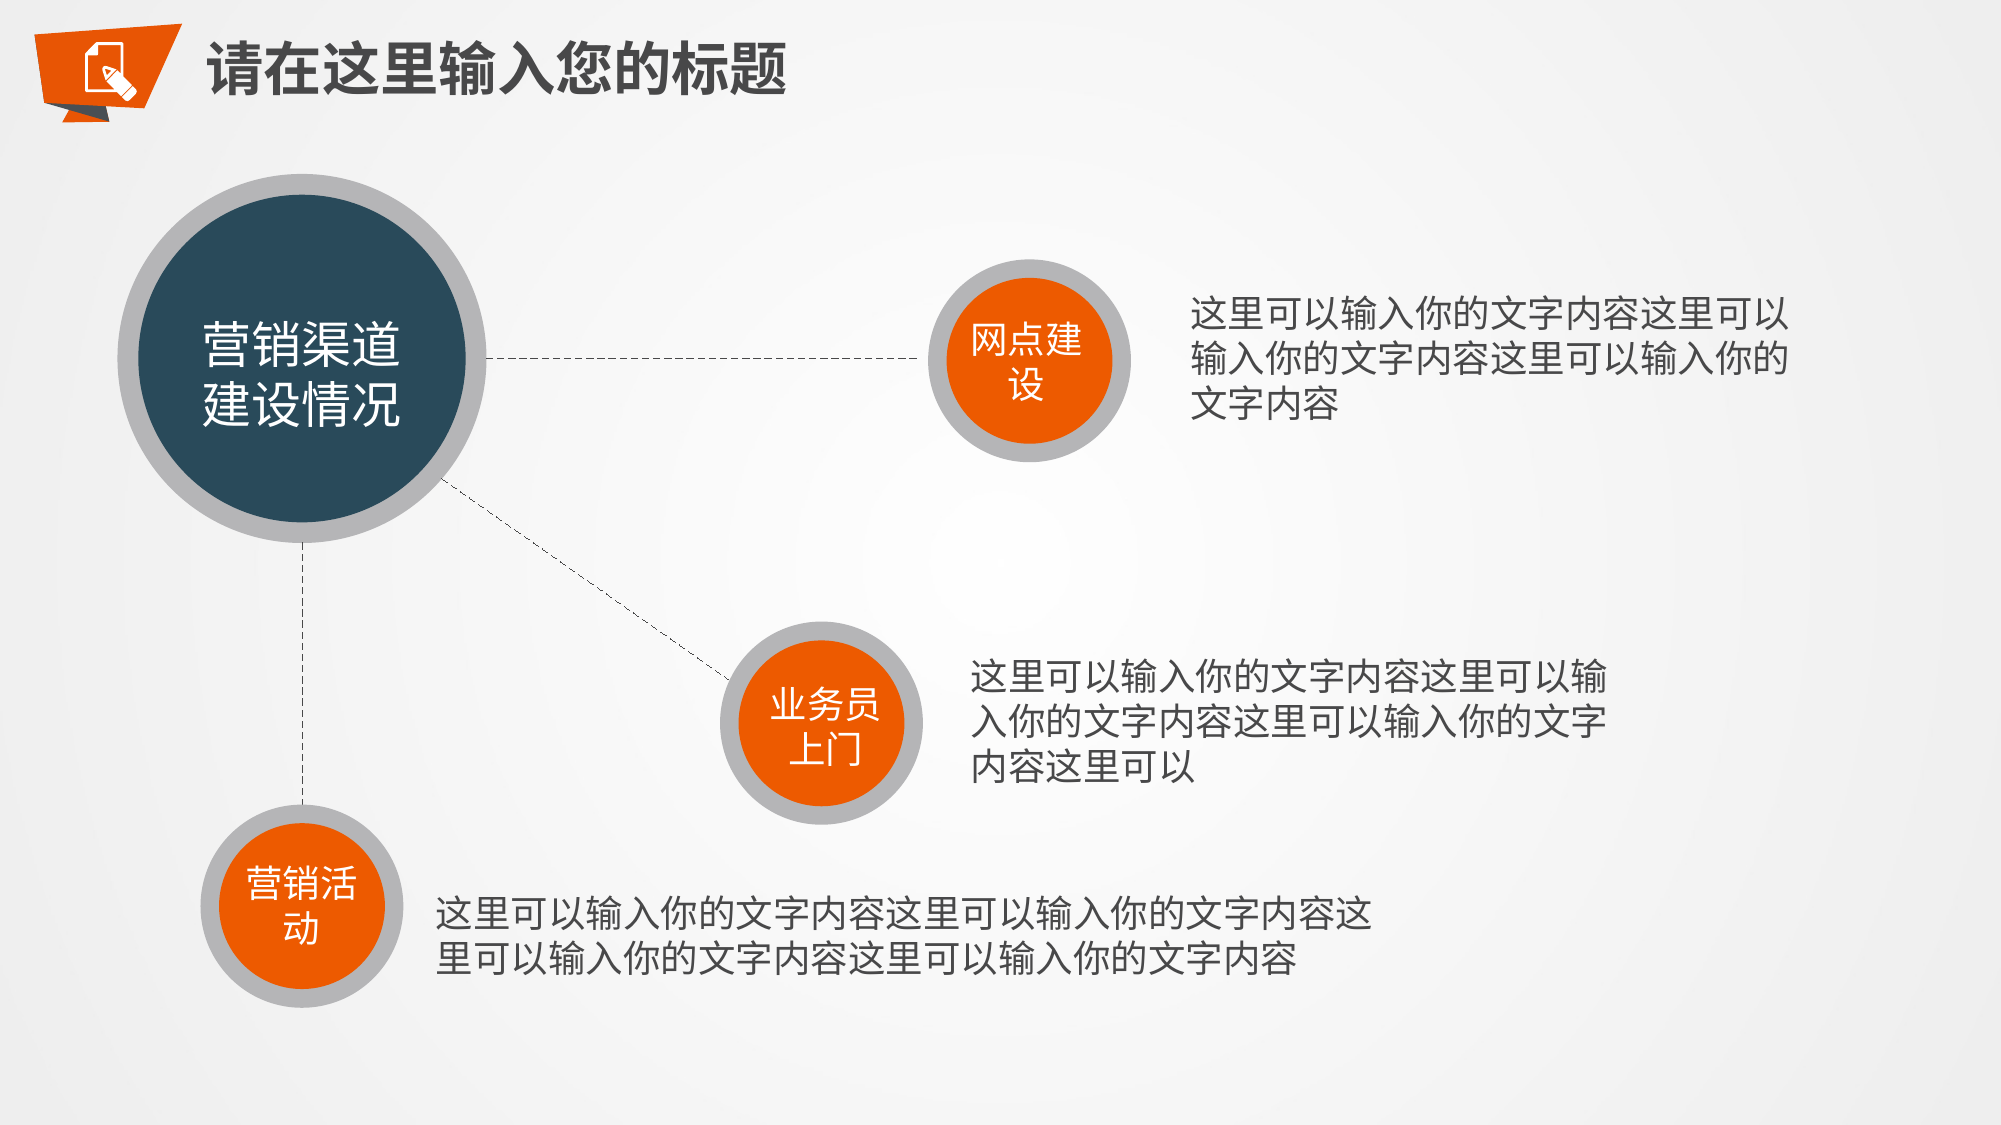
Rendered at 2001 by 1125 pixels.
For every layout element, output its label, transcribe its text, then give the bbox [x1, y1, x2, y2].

text_box [62, 110, 107, 123]
text_box [965, 414, 1094, 444]
text_box 这里可以输入你的文字内容这里可以输入你的文字内容这里可以输入你的文字内容 [1175, 282, 1826, 433]
text_box [760, 779, 883, 807]
text_box [720, 621, 923, 825]
text_box [946, 324, 955, 398]
text_box [1098, 313, 1113, 408]
text_box 这里可以输入你的文字内容这里可以输入你的文字内容这里可以输入你的文字内容这里可以输入你的文字内容 [421, 882, 1426, 988]
text_box [755, 640, 888, 673]
text_box [237, 958, 367, 990]
text_box [200, 804, 404, 1008]
text_box 请在这里输入您的标题 [191, 24, 1019, 110]
text_box [928, 259, 1131, 463]
text_box [219, 866, 229, 946]
text_box [738, 686, 747, 760]
text_box [138, 194, 466, 523]
text_box 网点建设 [955, 309, 1098, 414]
text_box [85, 42, 137, 102]
text_box [117, 173, 487, 544]
text_box [48, 104, 110, 122]
text_box 营销渠道建设情况 [180, 306, 424, 441]
text_box [238, 823, 366, 853]
text_box [373, 863, 385, 949]
picture [0, 0, 2001, 1125]
text_box 这里可以输入你的文字内容这里可以输入你的文字内容这里可以输入你的文字内容这里可以 [955, 645, 1627, 795]
text_box [34, 23, 183, 109]
text_box 营销活动 [229, 853, 373, 958]
text_box 业务员上门 [747, 673, 905, 779]
text_box [964, 277, 1095, 309]
